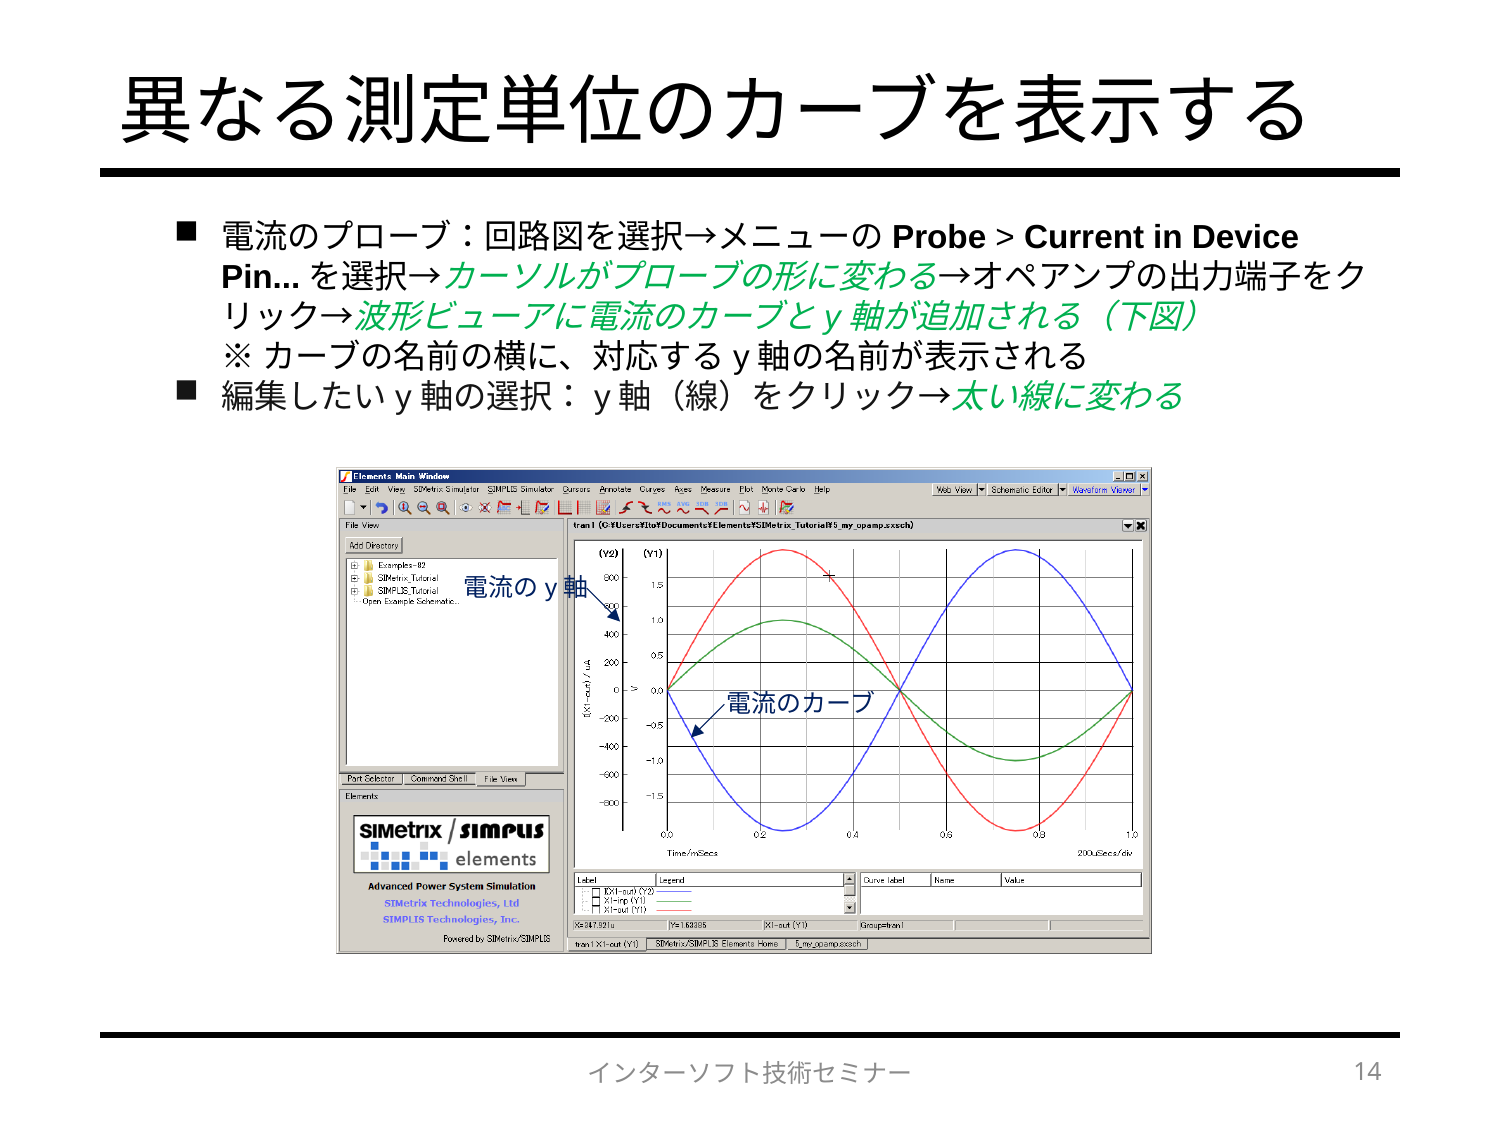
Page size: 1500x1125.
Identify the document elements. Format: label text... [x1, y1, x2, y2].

picture [335, 467, 1152, 954]
text_box 電流のプローブ：回路図を選択→メニューのProbe > Current in Device Pin...を選択→カーソルがプローブの形に変わる→オペアンプの出力端子をクリック→波形ビューアに電流のカーブとy軸が追加される（下図） ※カーブの名前の横に、対応するy軸の名前が表示される 編集したいy軸の選択：y軸（線）をクリック→太い線に変わる [159, 208, 1403, 423]
slide_number 14 [1059, 1042, 1397, 1103]
footer インターソフト技術セミナー [496, 1042, 1004, 1103]
title 異なる測定単位のカーブを表示する [103, 59, 1403, 167]
